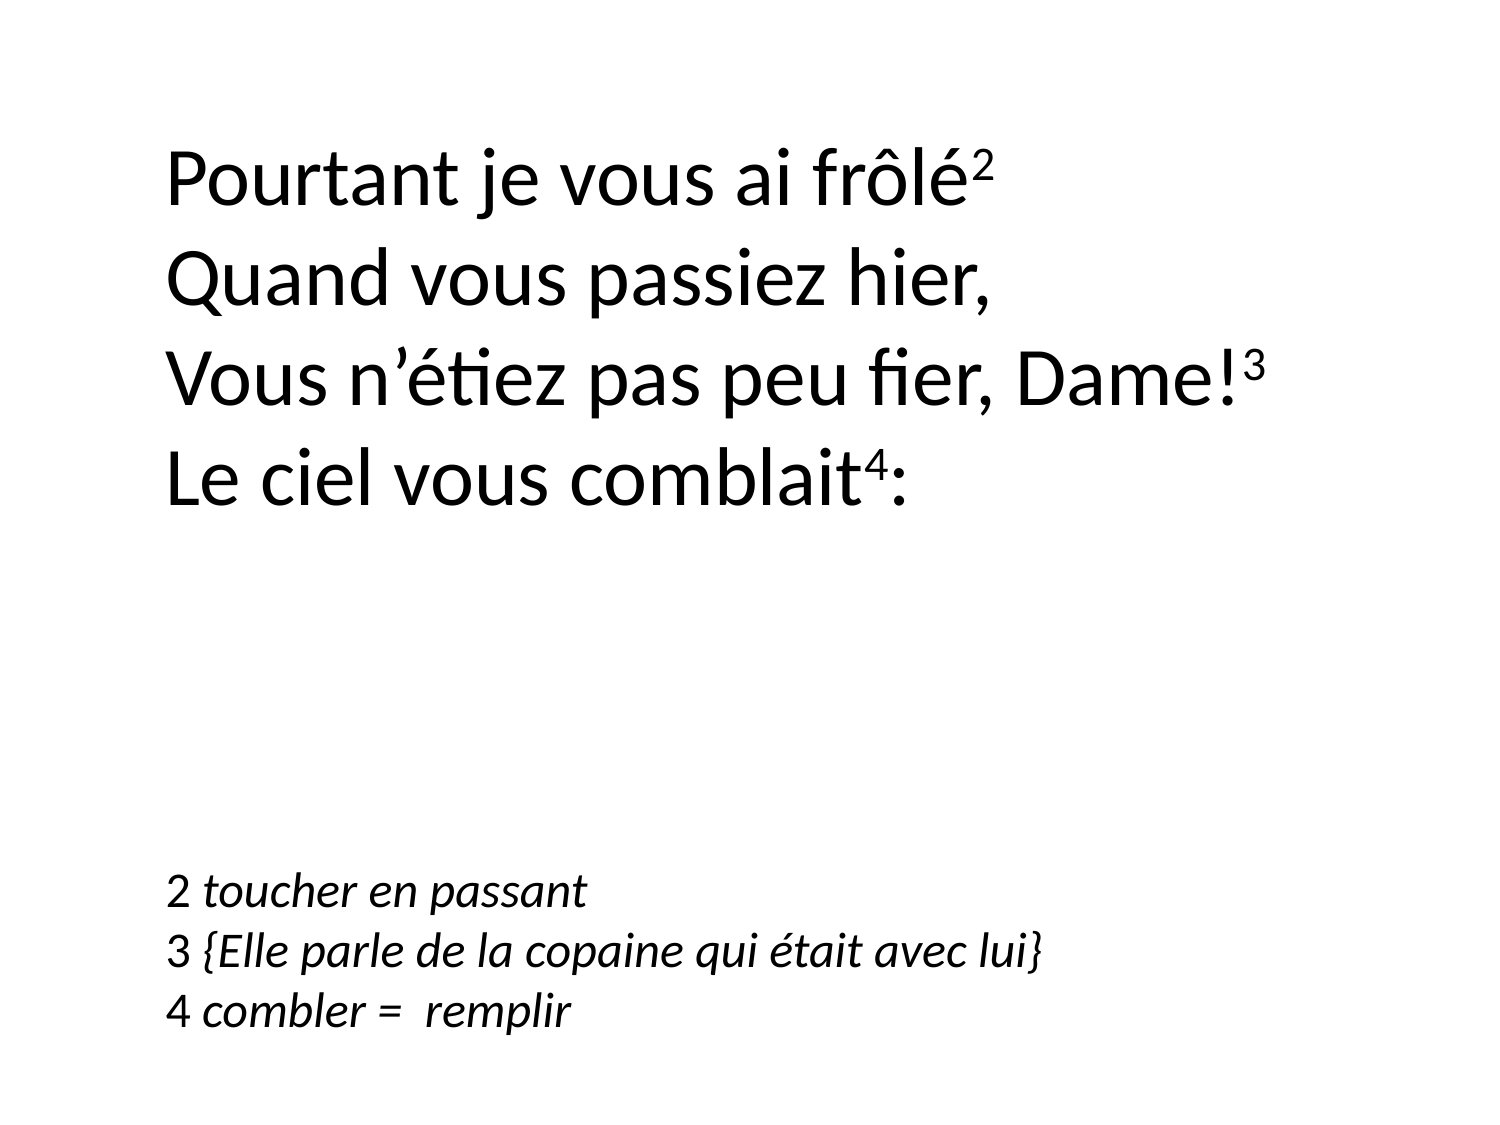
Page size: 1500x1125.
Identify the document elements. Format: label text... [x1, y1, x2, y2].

text_box 2 toucher en passant 3 {Elle parle de la copaine qui était avec lui} 4 combler = remplir [150, 849, 1059, 1045]
text_box Pourtant je vous ai frôlé2 Quand vous passiez hier, Vous n’étiez pas peu fier, Dame!3 Le ciel vous comblait4: [149, 114, 1500, 530]
